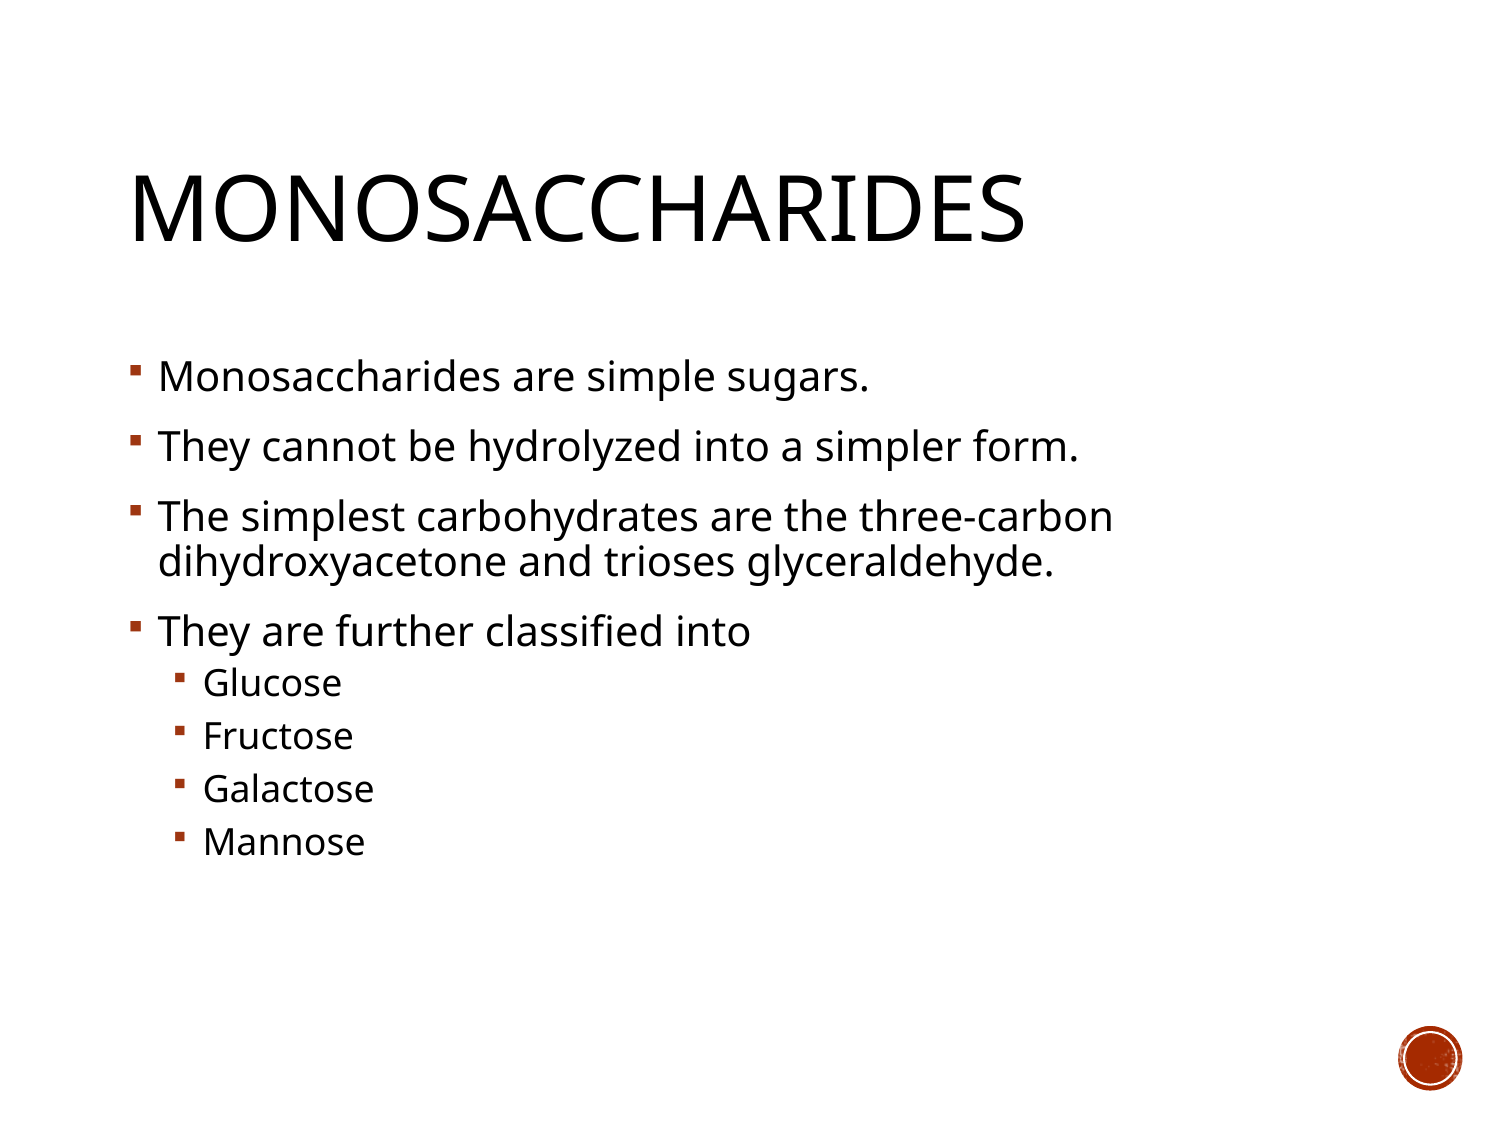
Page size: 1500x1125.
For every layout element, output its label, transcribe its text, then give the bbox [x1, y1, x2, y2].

list Monosaccharides are simple sugars. They cannot be hydrolyzed into a simpler form. The simplest carbohydrates are the three-carbon dihydroxyacetone and trioses glyceraldehyde. They are further classified into Glucose Fructose Galactose Mannose [112, 348, 1436, 1013]
title Monosaccharides [112, 79, 1388, 344]
